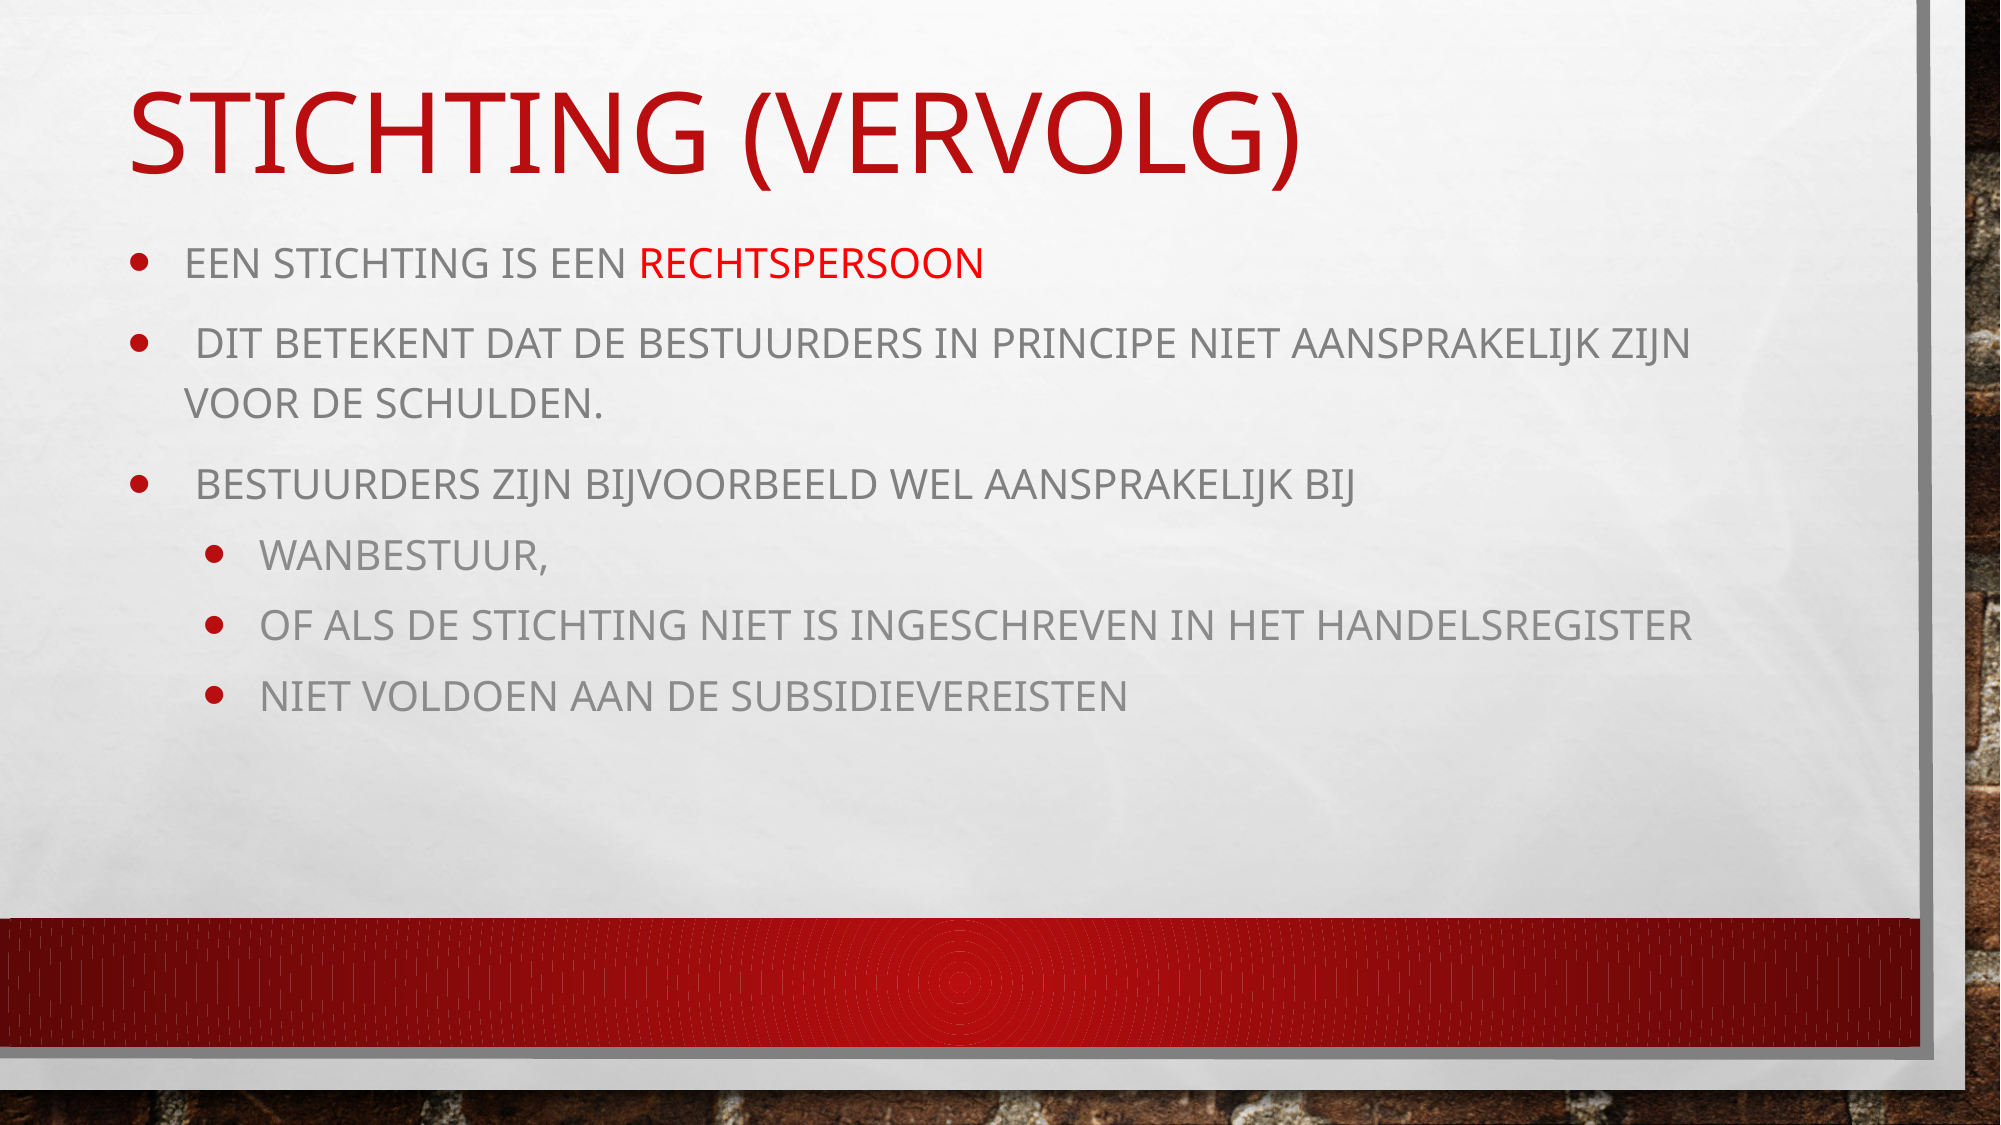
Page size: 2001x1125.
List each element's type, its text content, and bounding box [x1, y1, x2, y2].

title Stichting (vervolg) [112, 41, 1895, 206]
picture [0, 0, 2000, 1125]
list Een stichting is een rechtspersoon Dit betekent dat de bestuurders in principe niet aansprakelijk zijn voor de schulden. Bestuurders zijn bijvoorbeeld wel aansprakelijk bij wanbestuur, of als de stichting niet is ingeschreven in het Handelsregister Niet voldoen aan de subsidievereisten [112, 218, 1818, 883]
